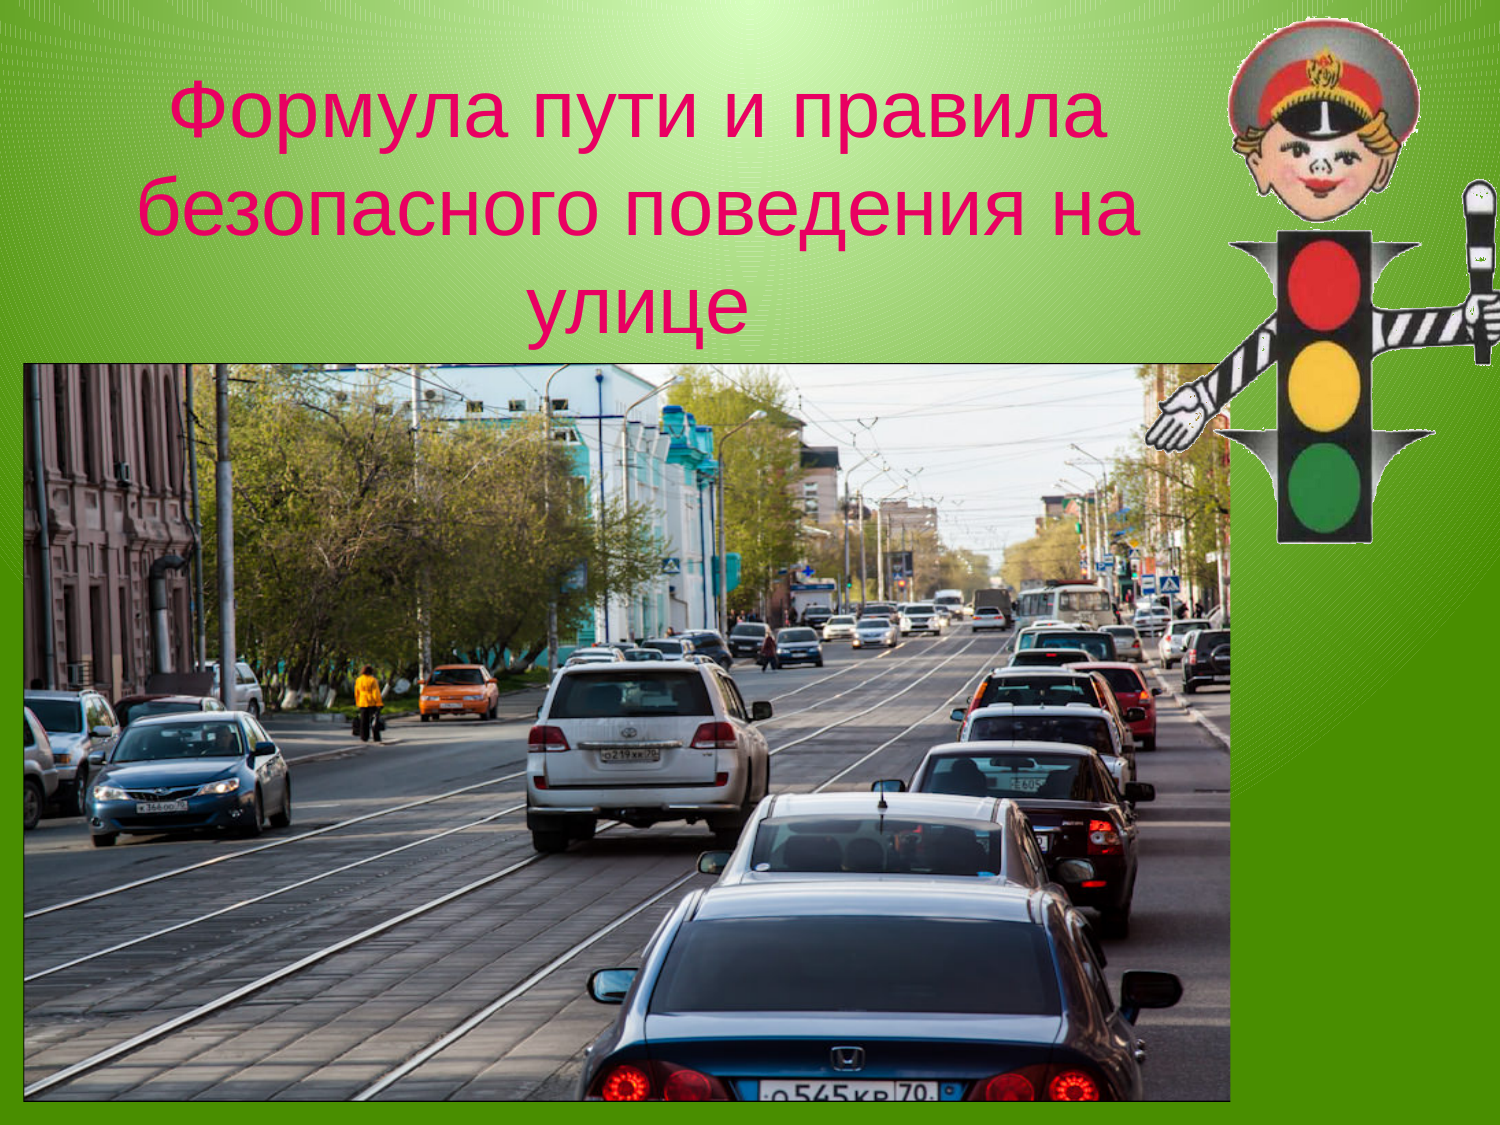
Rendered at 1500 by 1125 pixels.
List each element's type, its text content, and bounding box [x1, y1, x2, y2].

title Формула пути и правила безопасного поведения на улице [82, 46, 1119, 359]
picture [23, 0, 1500, 1102]
